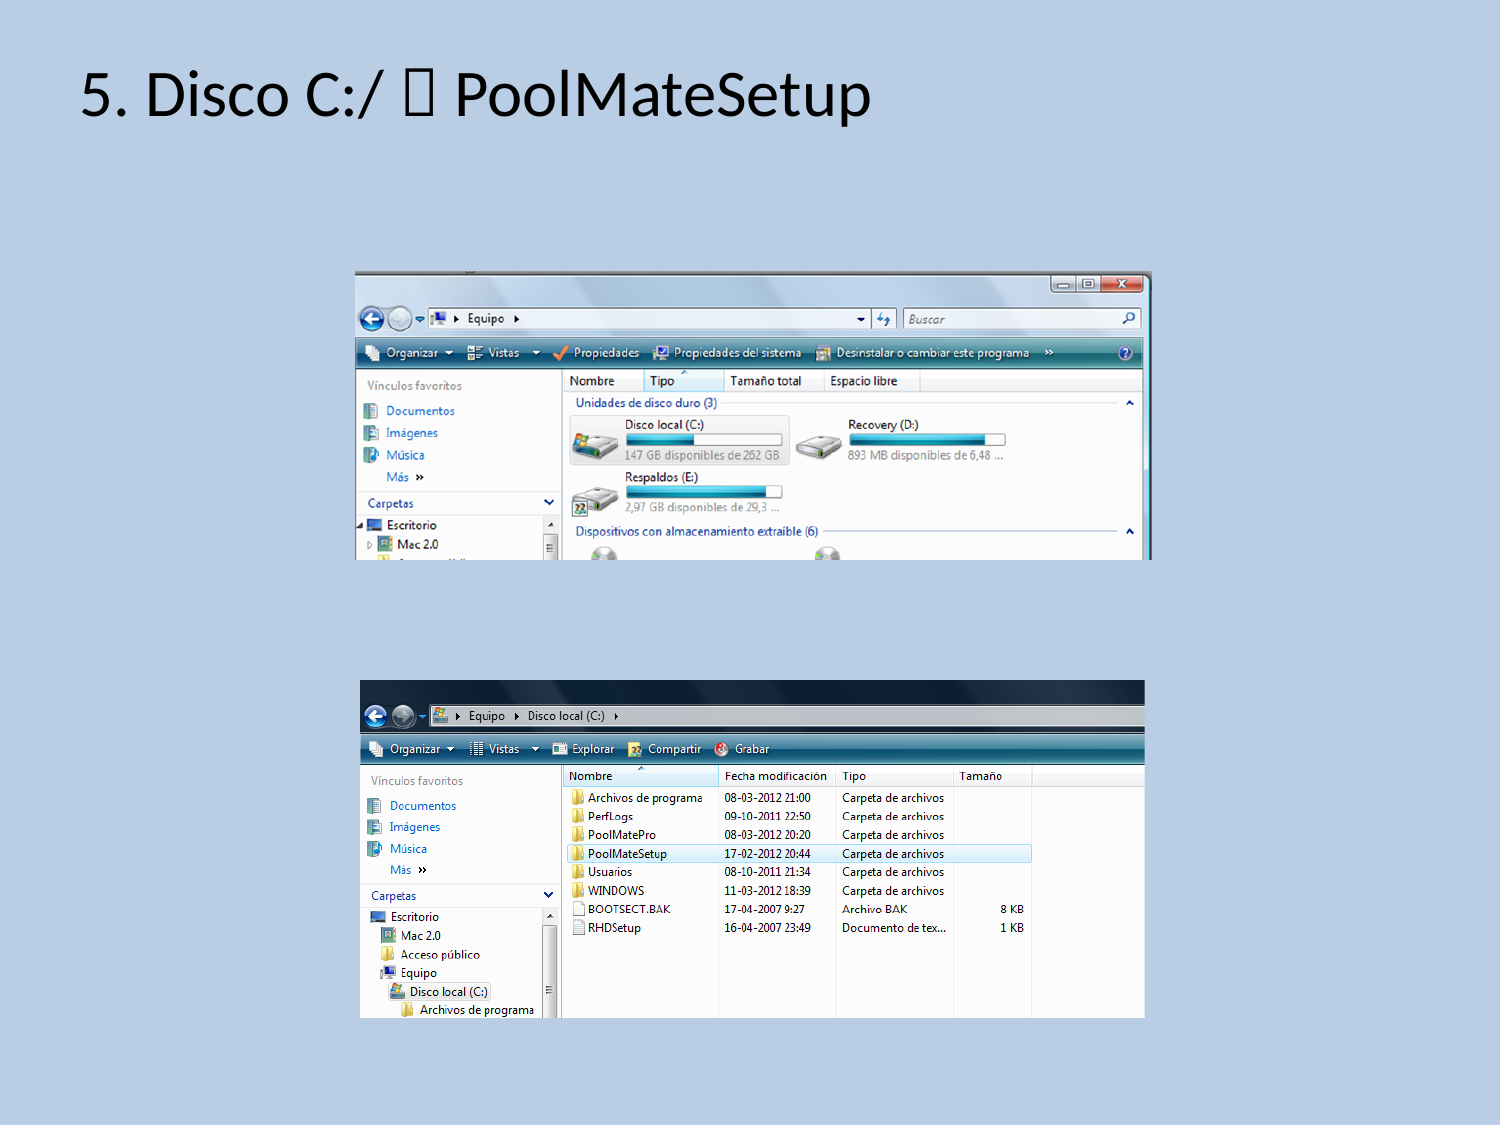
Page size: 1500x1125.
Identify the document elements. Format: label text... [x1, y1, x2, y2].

picture [359, 679, 1145, 1018]
picture [355, 271, 1152, 561]
text_box 5. Disco C:/  PoolMateSetup [64, 42, 955, 218]
